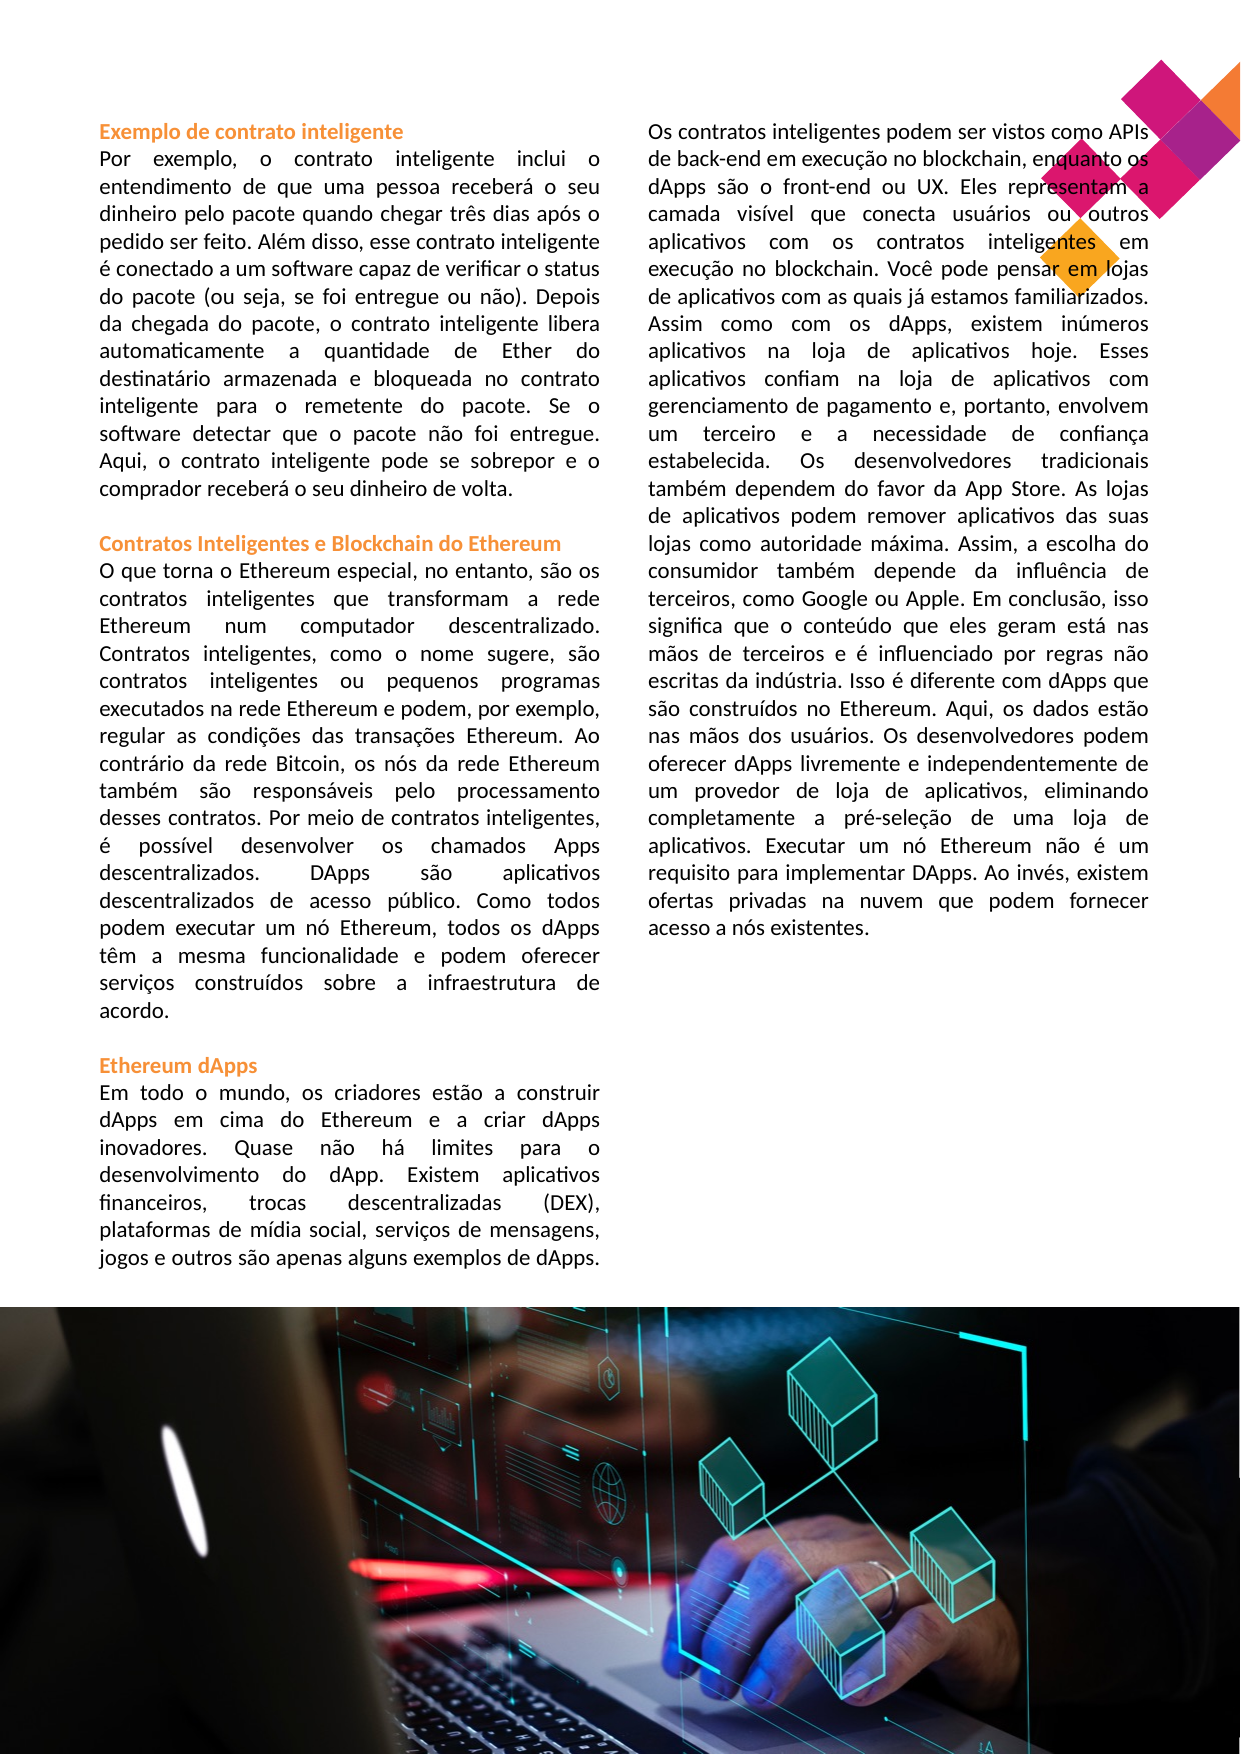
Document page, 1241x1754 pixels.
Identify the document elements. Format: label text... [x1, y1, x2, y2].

text_box Exemplo de contrato inteligente Por exemplo, o contrato inteligente inclui o entendimento de que uma pessoa receberá o seu dinheiro pelo pacote quando chegar três dias após o pedido ser feito. Além disso, esse contrato inteligente é conectado a um software capaz de verificar o status do pacote (ou seja, se foi entregue ou não). Depois da chegada do pacote, o contrato inteligente libera automaticamente a quantidade de Ether do destinatário armazenada e bloqueada no contrato inteligente para o remetente do pacote. Se o software detectar que o pacote não foi entregue. Aqui, o contrato inteligente pode se sobrepor e o comprador receberá o seu dinheiro de volta. Contratos Inteligentes e Blockchain do Ethereum O que torna o Ethereum especial, no entanto, são os contratos inteligentes que transformam a rede Ethereum num computador descentralizado. Contratos inteligentes, como o nome sugere, são contratos inteligentes ou pequenos programas executados na rede Ethereum e podem, por exemplo, regular as condições das transações Ethereum. Ao contrário da rede Bitcoin, os nós da rede Ethereum também são responsáveis pelo processamento desses contratos. Por meio de contratos inteligentes, é possível desenvolver os chamados Apps descentralizados. DApps são aplicativos descentralizados de acesso público. Como todos podem executar um nó Ethereum, todos os dApps têm a mesma funcionalidade e podem oferecer serviços construídos sobre a infraestrutura de acordo. Ethereum dApps Em todo o mundo, os criadores estão a construir dApps em cima do Ethereum e a criar dApps inovadores. Quase não há limites para o desenvolvimento do dApp. Existem aplicativos financeiros, trocas descentralizadas (DEX), plataformas de mídia social, serviços de mensagens, jogos e outros são apenas alguns exemplos de dApps. Os contratos inteligentes podem ser vistos como APIs de back-end em execução no blockchain, enquanto os dApps são o front-end ou UX. Eles representam a camada visível que conecta usuários ou outros aplicativos com os contratos inteligentes em execução no blockchain. Você pode pensar em lojas de aplicativos com as quais já estamos familiarizados. Assim como com os dApps, existem inúmeros aplicativos na loja de aplicativos hoje. Esses aplicativos confiam na loja de aplicativos com gerenciamento de pagamento e, portanto, envolvem um terceiro e a necessidade de confiança estabelecida. Os desenvolvedores tradicionais também dependem do favor da App Store. As lojas de aplicativos podem remover aplicativos das suas lojas como autoridade máxima. Assim, a escolha do consumidor também depende da influência de terceiros, como Google ou Apple. Em conclusão, isso significa que o conteúdo que eles geram está nas mãos de terceiros e é influenciado por regras não escritas da indústria. Isso é diferente com dApps que são construídos no Ethereum. Aqui, os dados estão nas mãos dos usuários. Os desenvolvedores podem oferecer dApps livremente e independentemente de um provedor de loja de aplicativos, eliminando completamente a pré-seleção de uma loja de aplicativos. Executar um nó Ethereum não é um requisito para implementar DApps. Ao invés, existem ofertas privadas na nuvem que podem fornecer acesso a nós existentes. [84, 109, 1165, 1286]
picture [0, 1307, 1241, 1754]
picture [847, 1313, 857, 1322]
